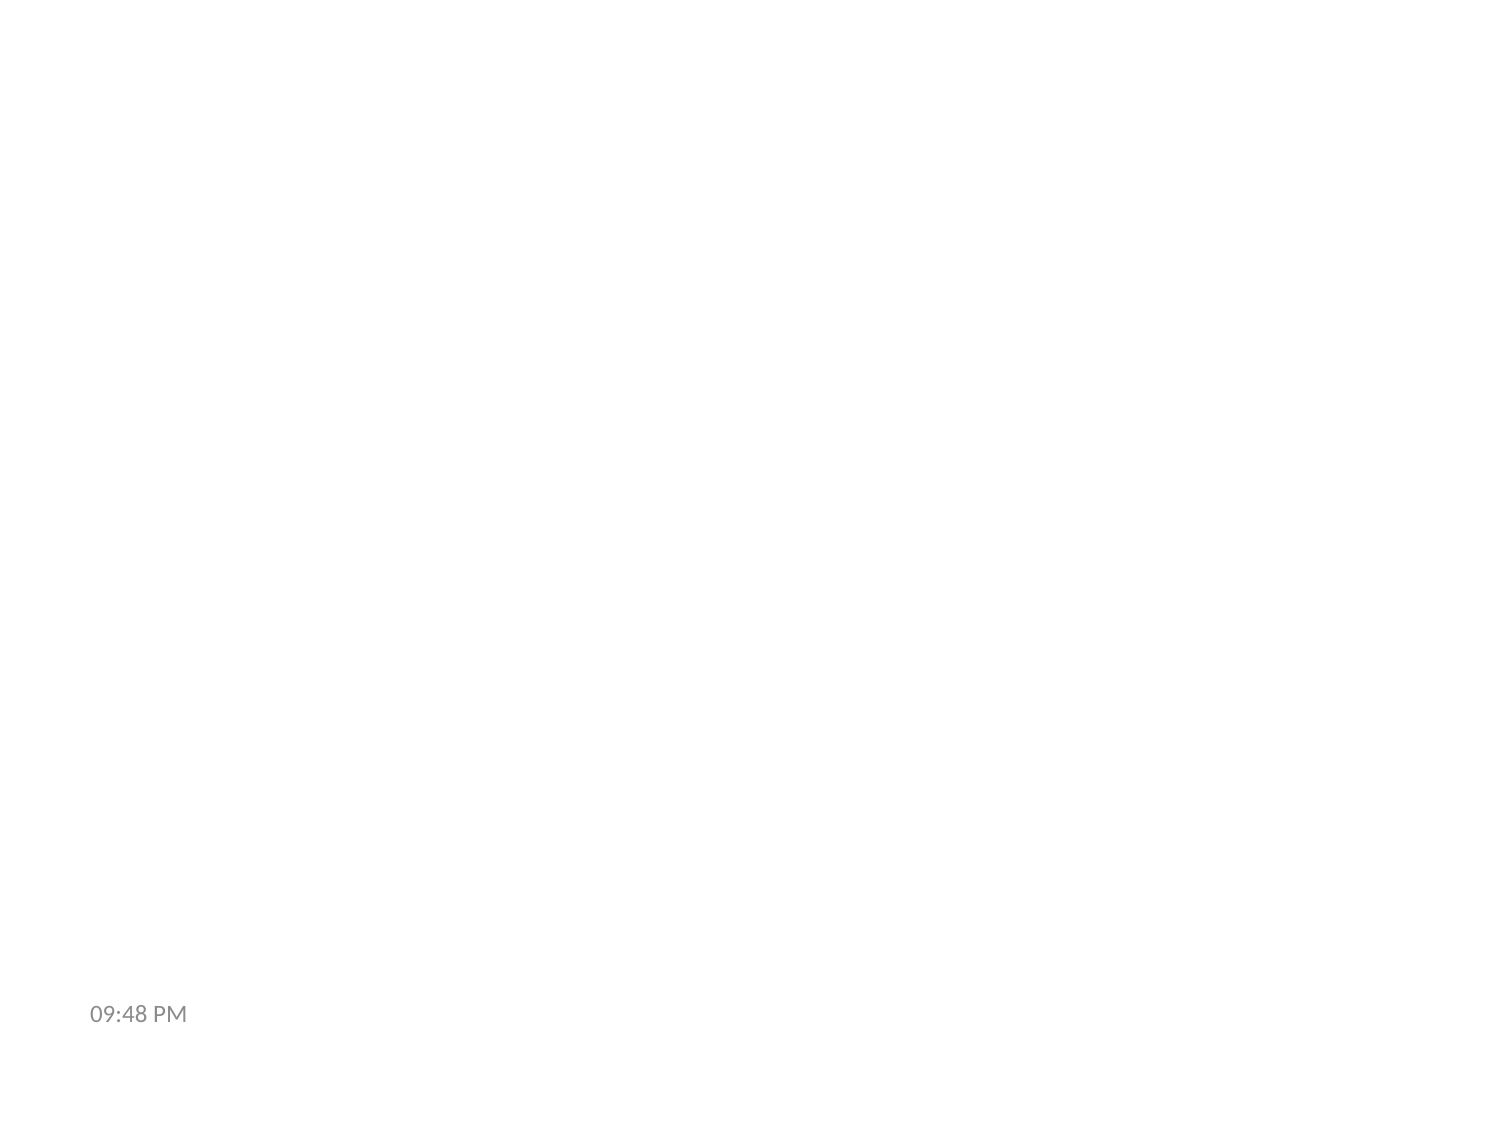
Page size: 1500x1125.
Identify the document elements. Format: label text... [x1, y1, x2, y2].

text_box 3:35 PM [75, 982, 425, 1043]
